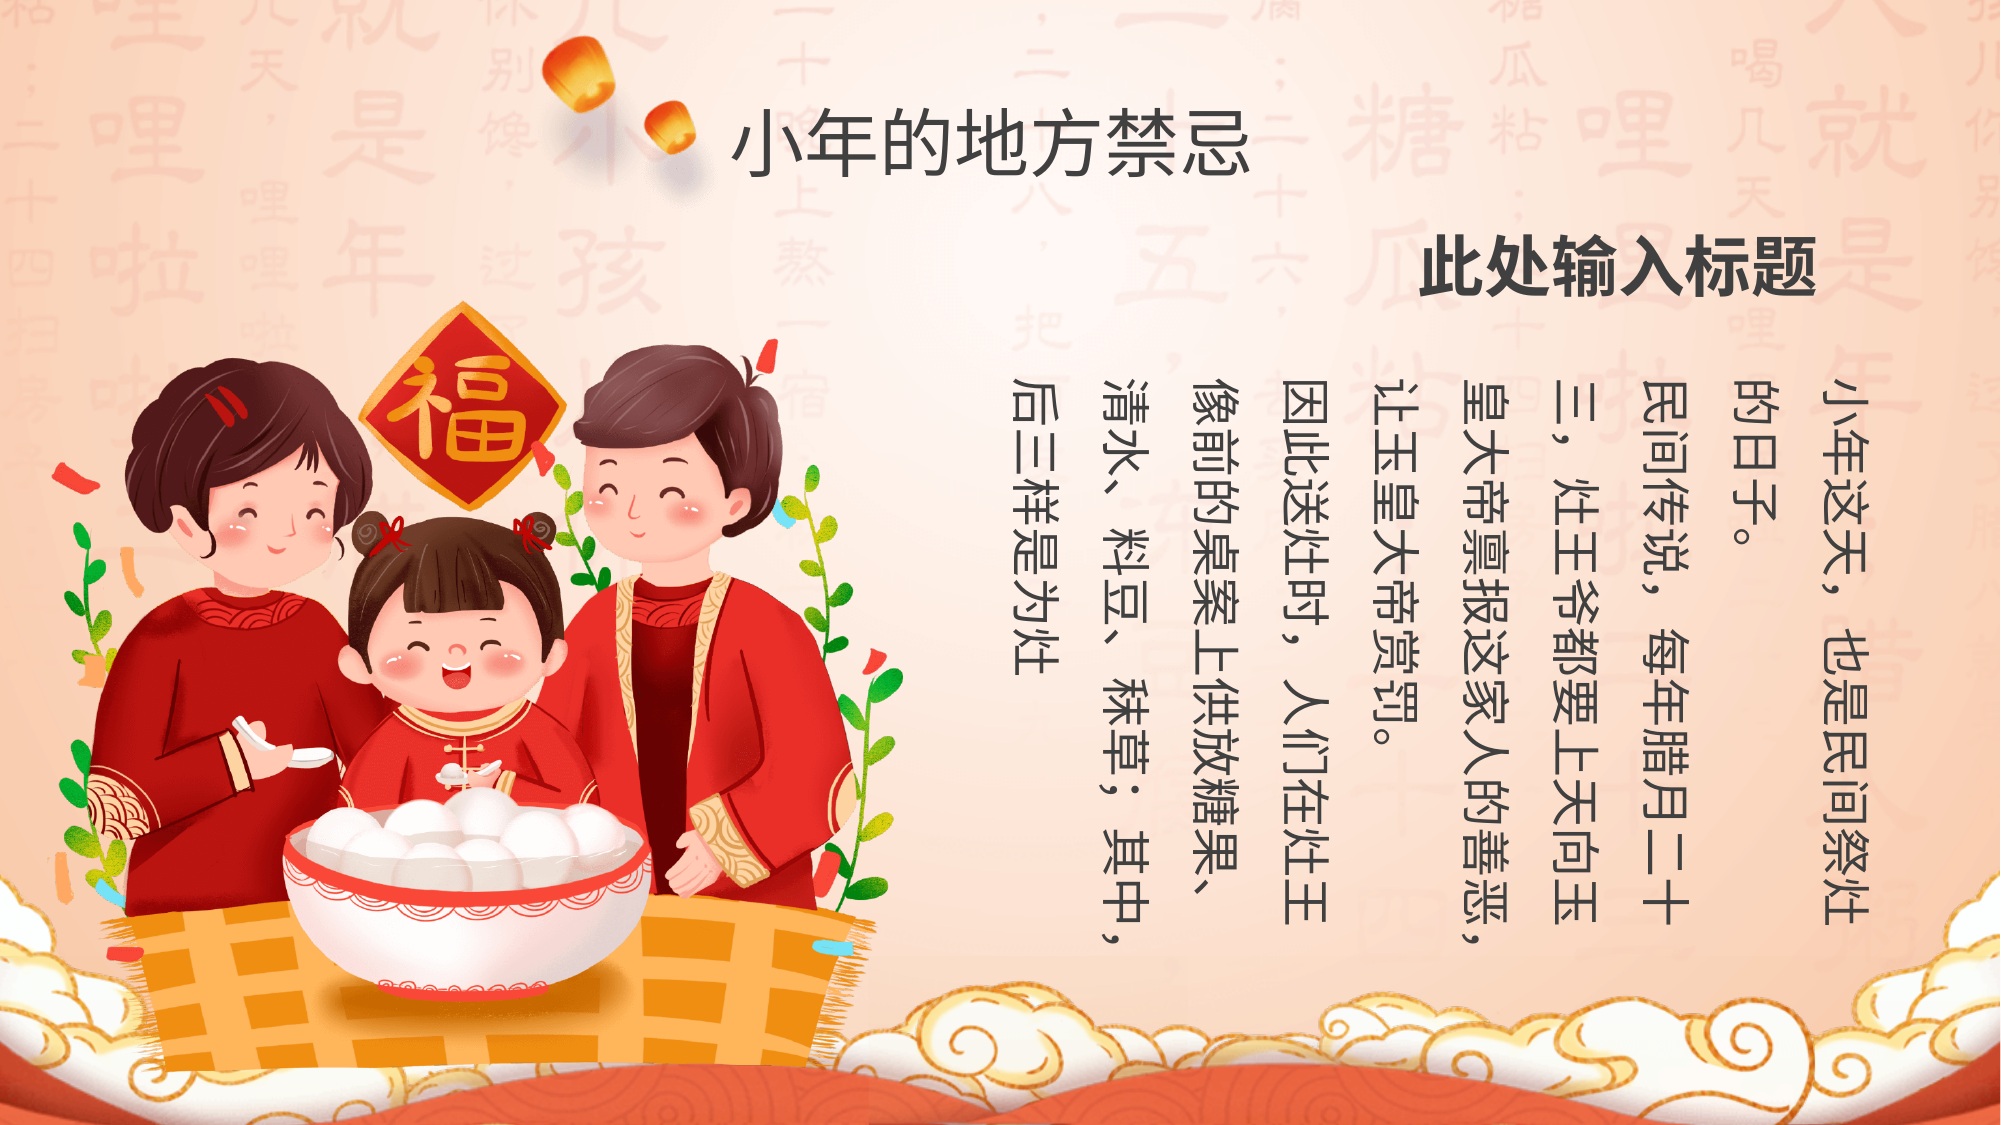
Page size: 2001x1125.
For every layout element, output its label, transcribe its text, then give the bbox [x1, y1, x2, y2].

text_box 小年这天，也是民间祭灶的日子。 民间传说，每年腊月二十三，灶王爷都要上天向玉皇大帝禀报这家人的善恶，让玉皇大帝赏罚。 因此送灶时，人们在灶王像前的桌案上供放糖果、清水、料豆、秣草；其中，后三样是为灶 [976, 362, 1916, 952]
text_box 此处输入标题 [1058, 217, 1834, 313]
picture [0, 0, 2001, 1125]
text_box 小年的地方禁忌 [714, 89, 1286, 194]
